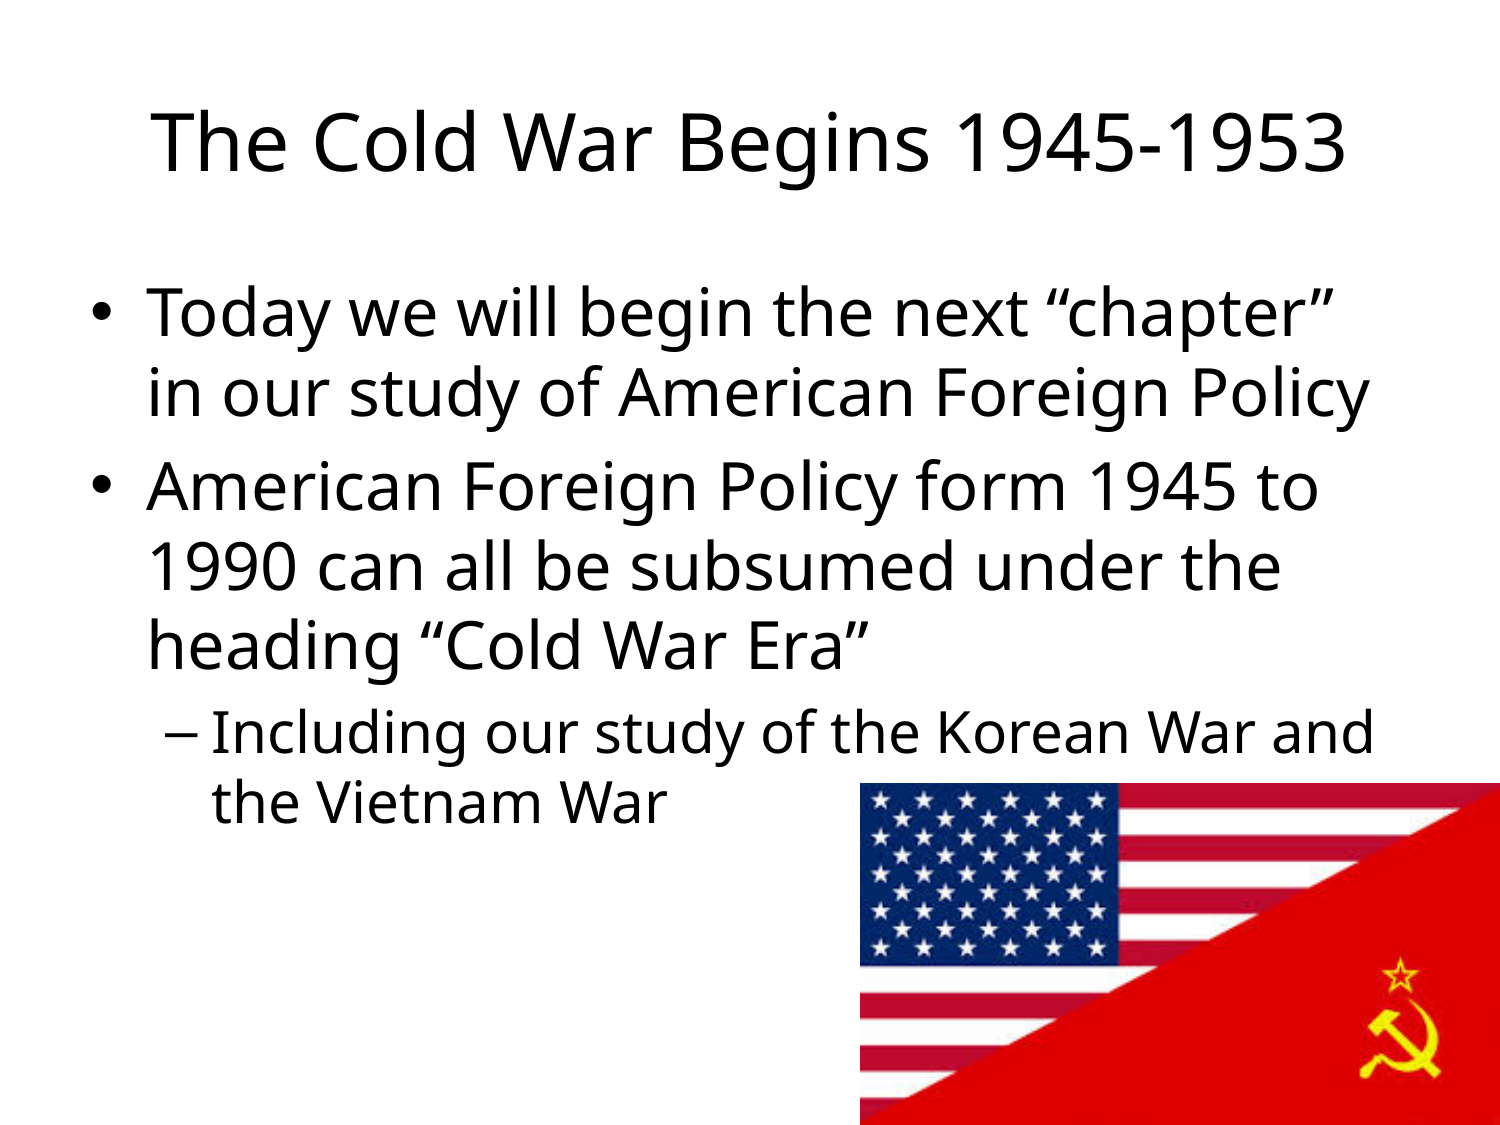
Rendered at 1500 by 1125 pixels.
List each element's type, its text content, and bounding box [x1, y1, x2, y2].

title The Cold War Begins 1945-1953 [75, 45, 1425, 233]
list Today we will begin the next “chapter” in our study of American Foreign Policy American Foreign Policy form 1945 to 1990 can all be subsumed under the heading “Cold War Era” Including our study of the Korean War and the Vietnam War [75, 262, 1425, 1005]
picture [860, 782, 1500, 1125]
